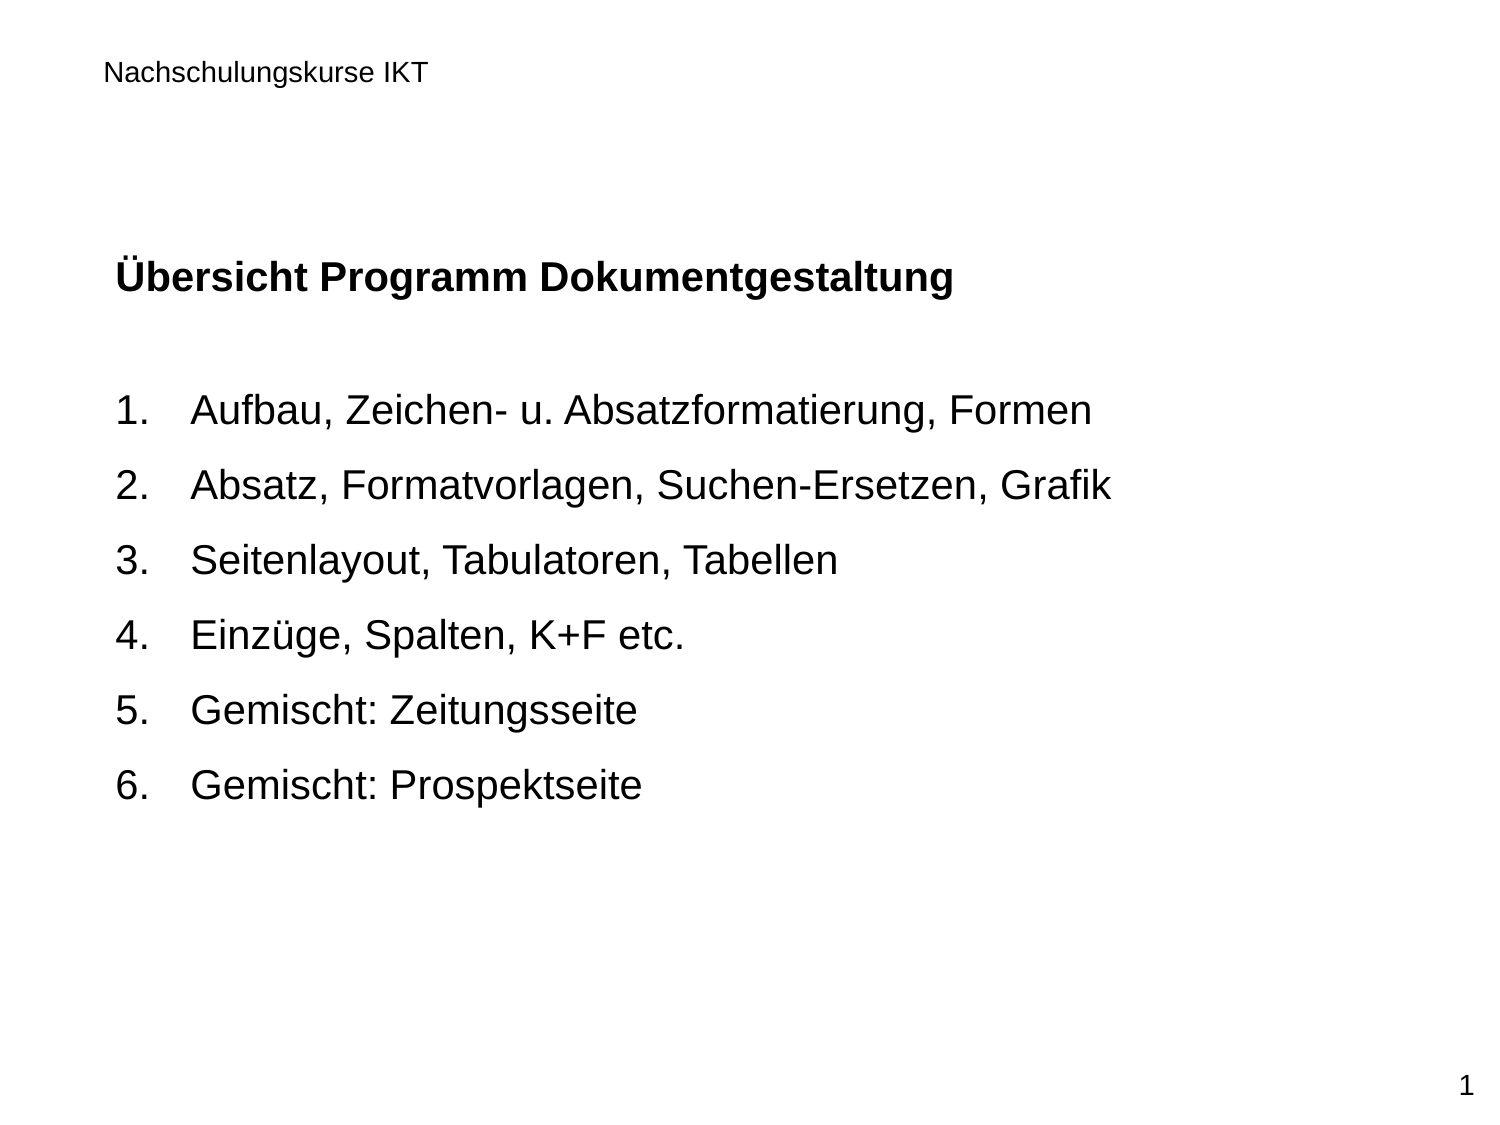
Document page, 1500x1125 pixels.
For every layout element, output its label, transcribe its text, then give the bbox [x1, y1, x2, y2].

title Nachschulungskurse IKT [88, 42, 1425, 135]
slide_number 1 [1139, 1058, 1490, 1125]
list Übersicht Programm Dokumentgestaltung Aufbau, Zeichen- u. Absatzformatierung, Formen Absatz, Formatvorlagen, Suchen-Ersetzen, Grafik Seitenlayout, Tabulatoren, Tabellen Einzüge, Spalten, K+F etc. Gemischt: Zeitungsseite Gemischt: Prospektseite [100, 241, 1437, 976]
